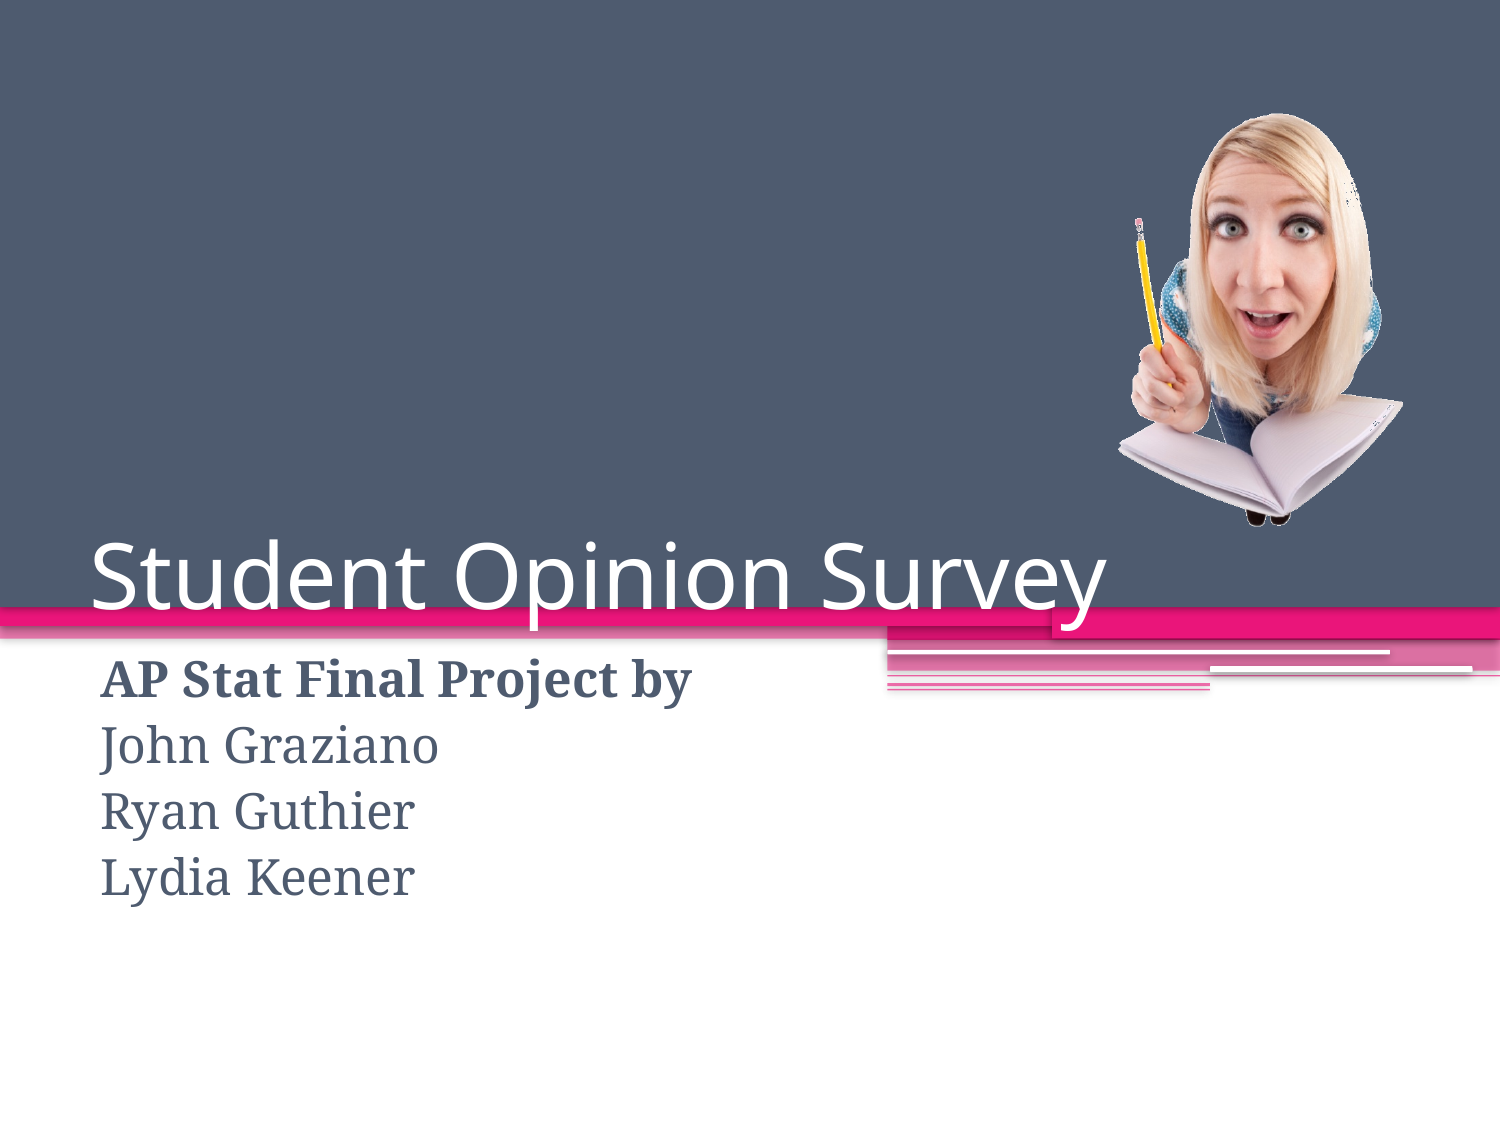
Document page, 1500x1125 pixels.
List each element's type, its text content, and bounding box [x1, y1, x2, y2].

title Student Opinion Survey [75, 394, 1463, 636]
picture [1087, 87, 1459, 563]
subtitle AP Stat Final Project by John Graziano Ryan Guthier Lydia Keener [75, 639, 888, 928]
